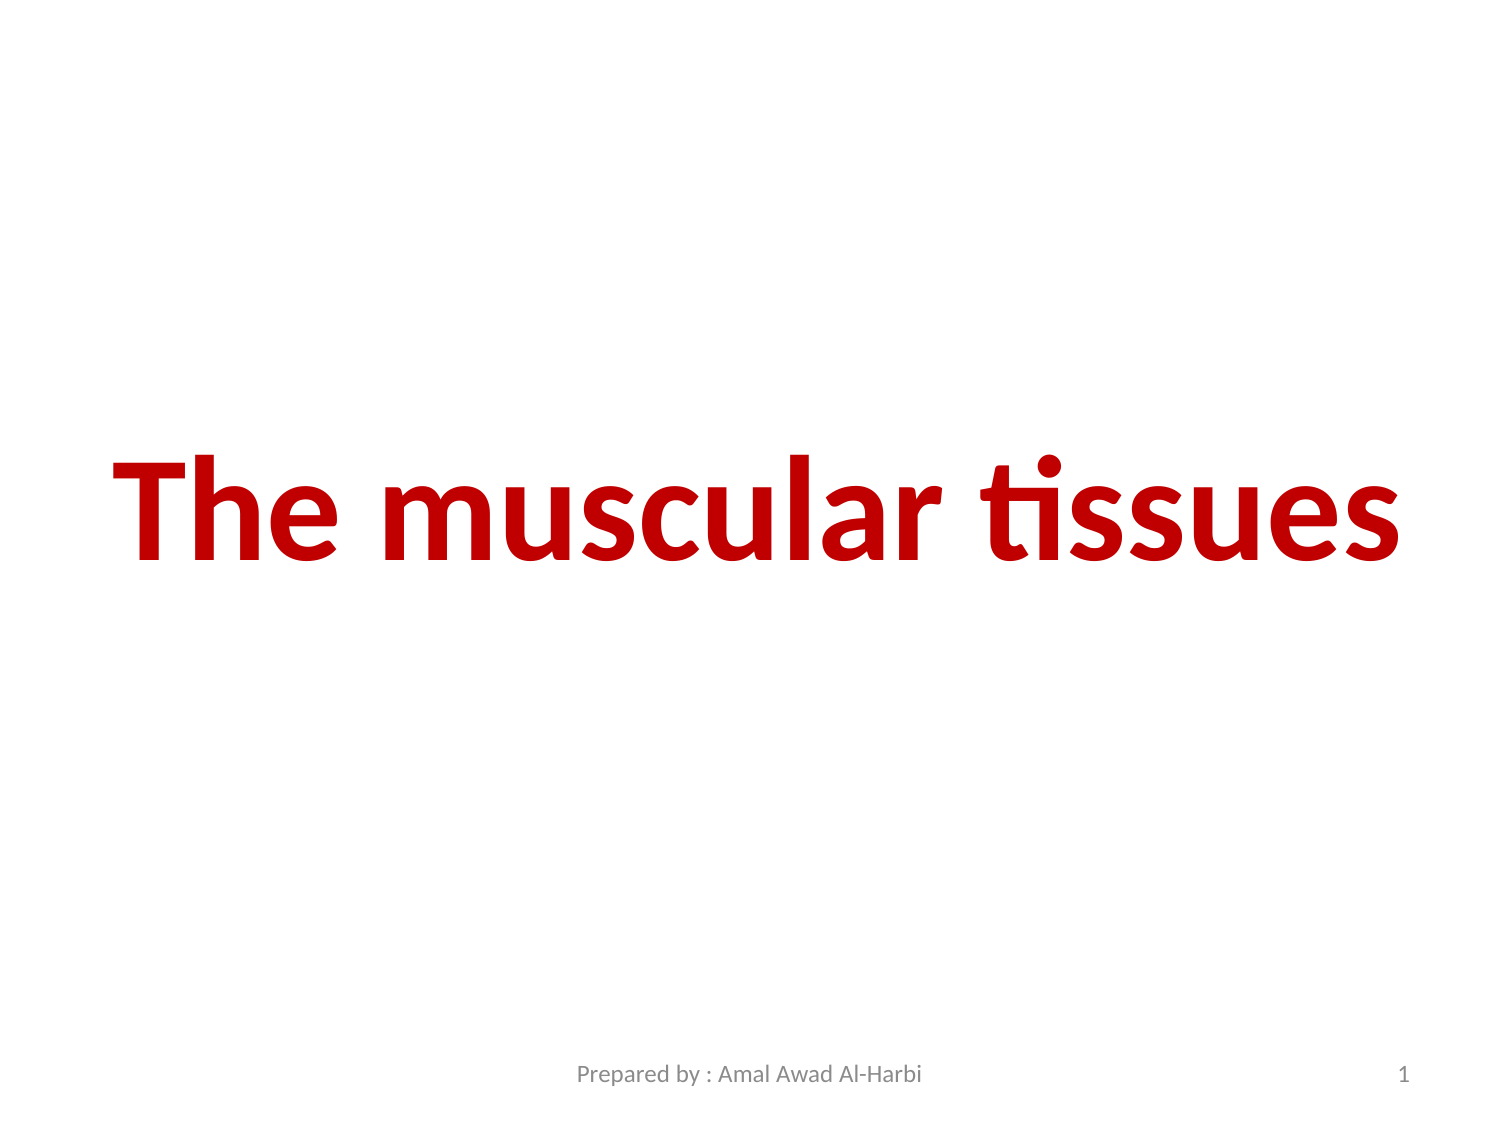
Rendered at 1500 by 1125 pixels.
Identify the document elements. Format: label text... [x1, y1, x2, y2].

footer Prepared by : Amal Awad Al-Harbi [512, 1042, 988, 1103]
slide_number 1 [1074, 1042, 1425, 1103]
text_box The muscular tissues [97, 403, 1418, 598]
